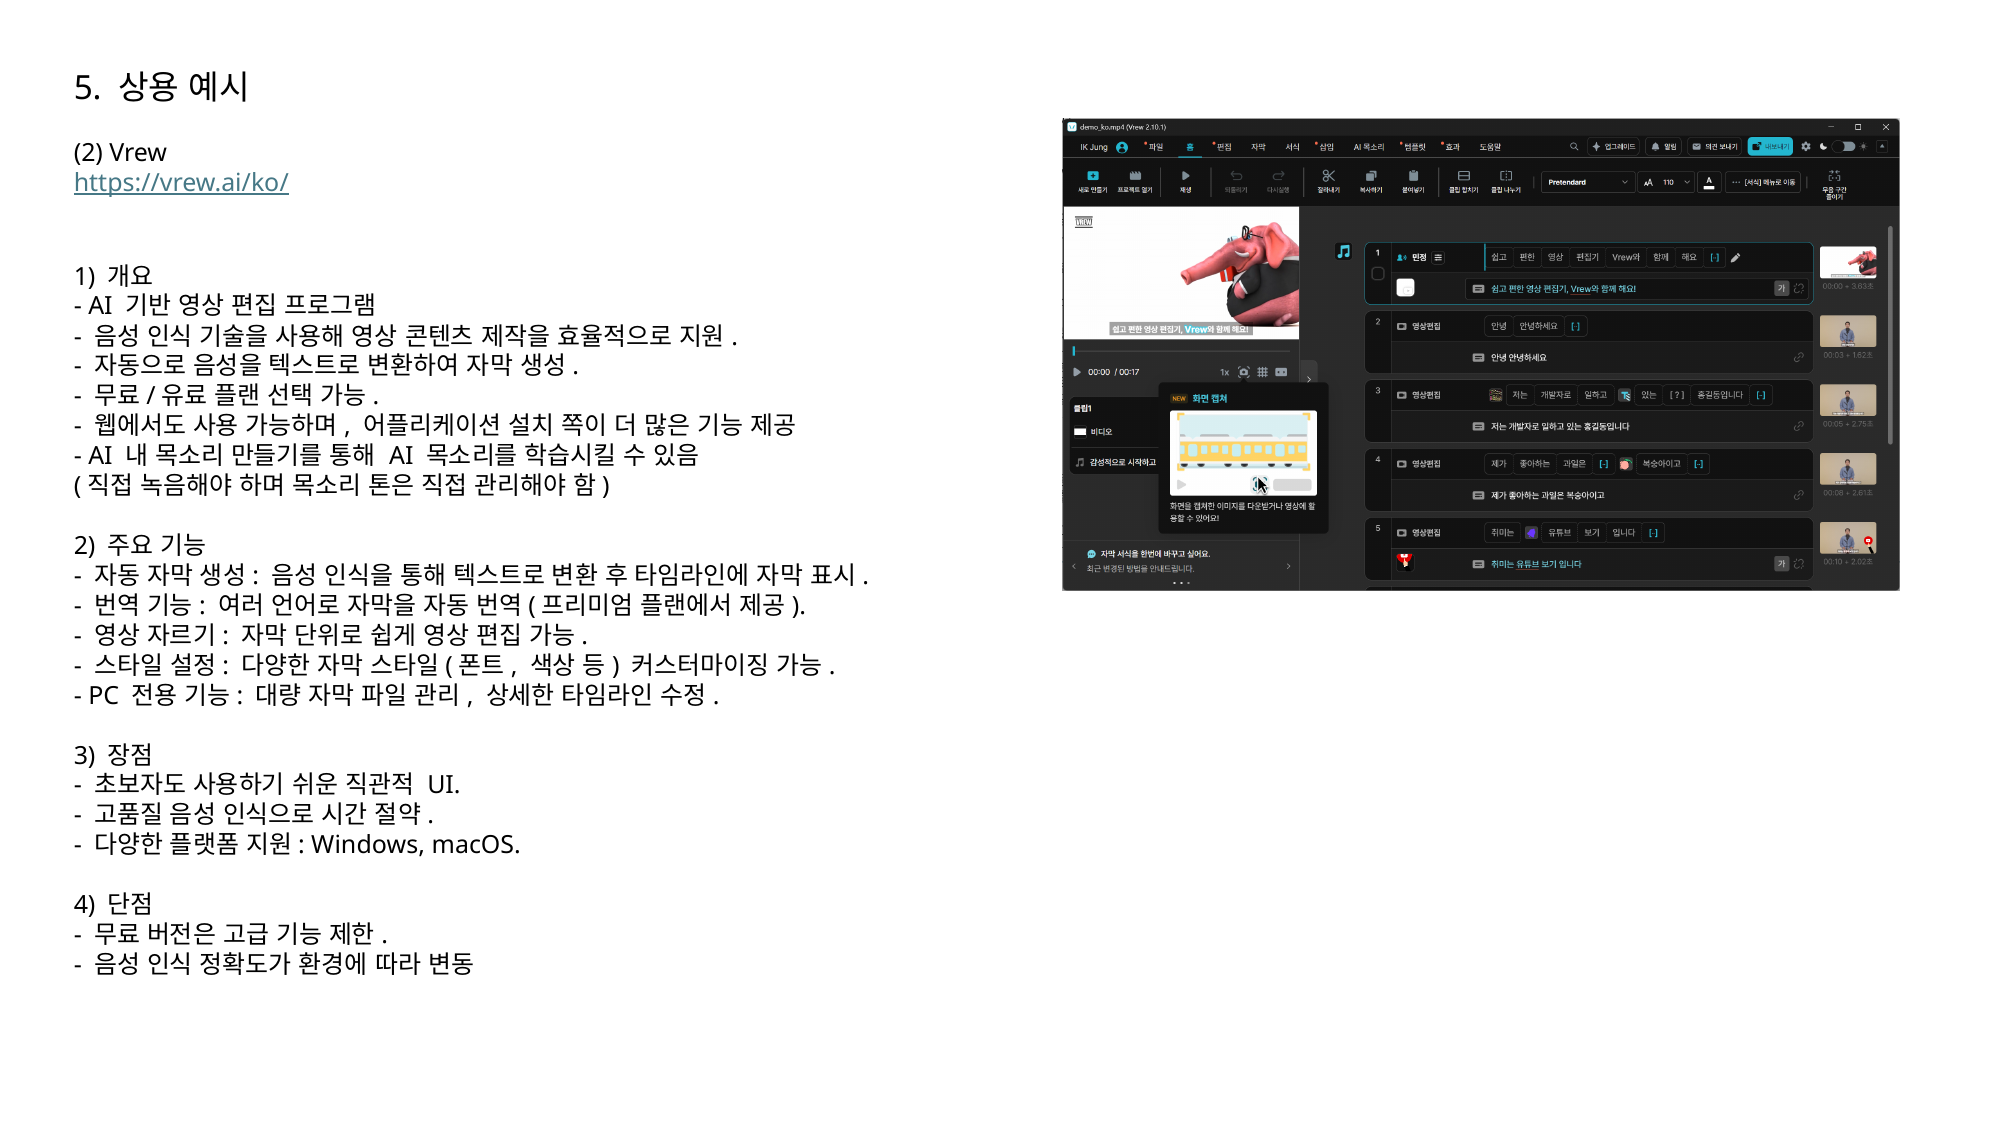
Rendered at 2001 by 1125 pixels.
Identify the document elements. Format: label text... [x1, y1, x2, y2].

picture [1062, 117, 1901, 591]
text_box 5. 상용 예시 (2) Vrew https://vrew.ai/ko/ 1) 개요 - AI 기반 영상 편집 프로그램 - 음성 인식 기술을 사용해 영상 콘텐츠 제작을 효율적으로 지원. - 자동으로 음성을 텍스트로 변환하여 자막 생성. - 무료/유료 플랜 선택 가능. - 웹에서도 사용 가능하며, 어플리케이션 설치 쪽이 더 많은 기능 제공 - AI 내 목소리 만들기를 통해 AI 목소리를 학습시킬 수 있음 (직접 녹음해야 하며 목소리 톤은 직접 관리해야 함) 2) 주요 기능 - 자동 자막 생성: 음성 인식을 통해 텍스트로 변환 후 타임라인에 자막 표시. - 번역 기능: 여러 언어로 자막을 자동 번역(프리미엄 플랜에서 제공). - 영상 자르기: 자막 단위로 쉽게 영상 편집 가능. - 스타일 설정: 다양한 자막 스타일(폰트, 색상 등) 커스터마이징 가능. - PC 전용 기능: 대량 자막 파일 관리, 상세한 타임라인 수정. 3) 장점 - 초보자도 사용하기 쉬운 직관적 UI. - 고품질 음성 인식으로 시간 절약. - 다양한 플랫폼 지원: Windows, macOS. 4) 단점 - 무료 버전은 고급 기능 제한. - 음성 인식 정확도가 환경에 따라 변동 [58, 58, 1920, 986]
